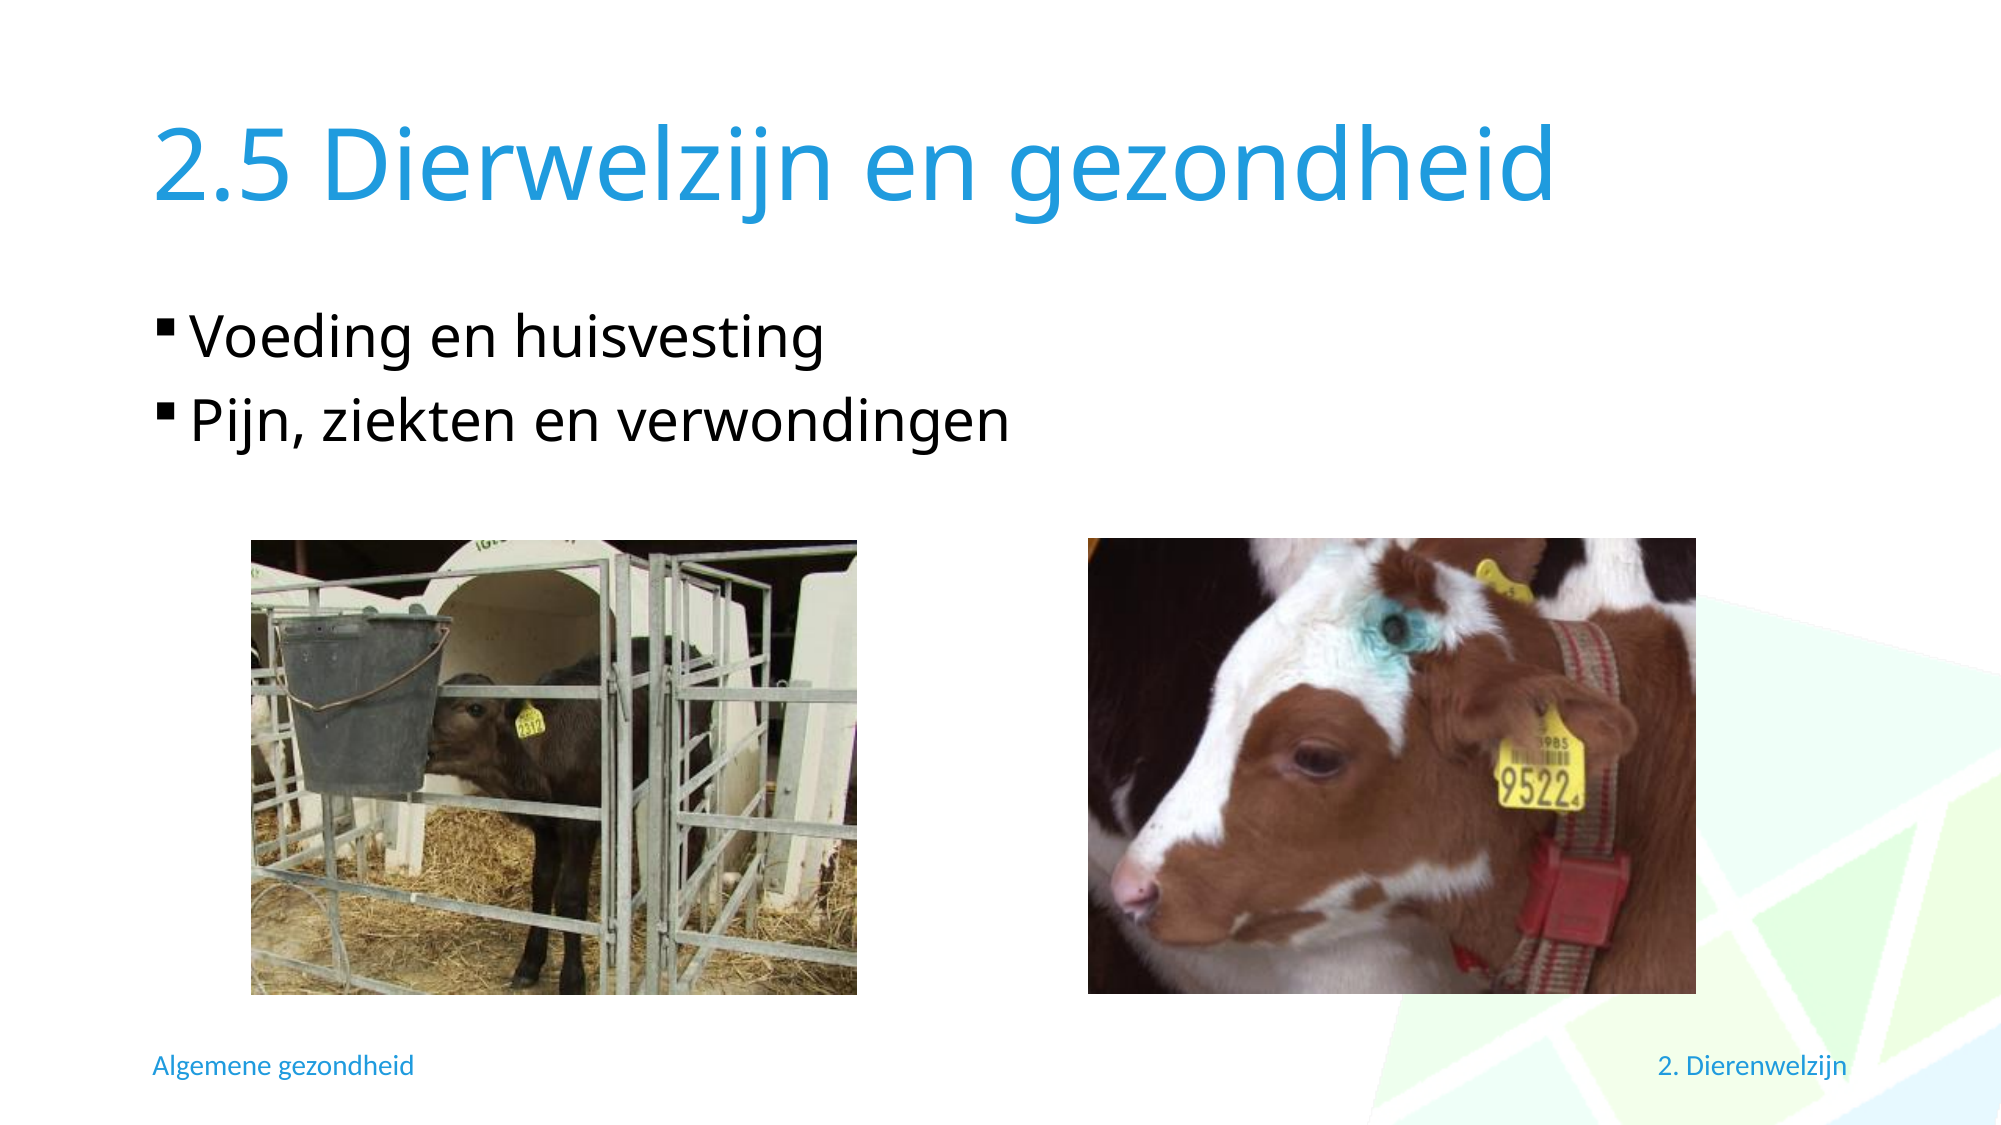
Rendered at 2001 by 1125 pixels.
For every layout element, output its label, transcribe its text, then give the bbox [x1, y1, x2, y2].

list Algemene gezondheid [137, 1042, 588, 1103]
picture [1088, 538, 1696, 994]
list 2. Dierenwelzijn [1412, 1042, 1863, 1103]
title 2.5 Dierwelzijn en gezondheid [137, 59, 1863, 278]
picture [251, 540, 857, 995]
list Voeding en huisvesting Pijn, ziekten en verwondingen [137, 299, 1863, 1014]
